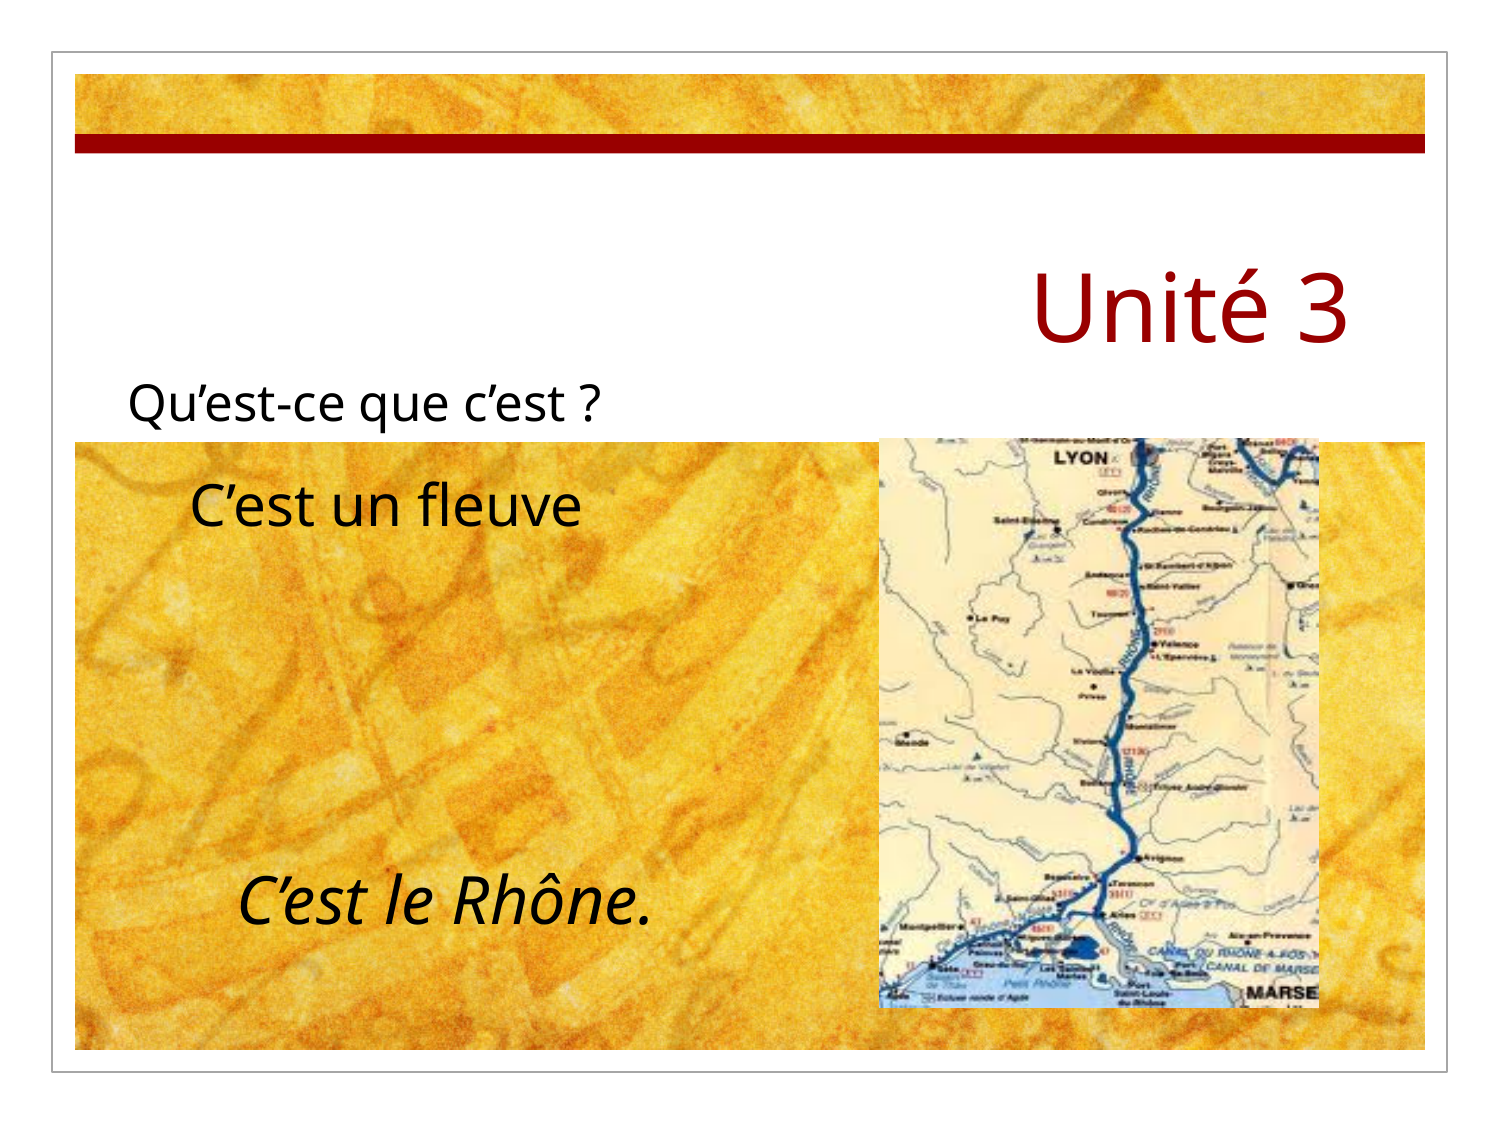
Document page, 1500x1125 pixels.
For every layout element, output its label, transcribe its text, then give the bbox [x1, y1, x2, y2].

subtitle Qu’est-ce que c’est ? [112, 362, 1392, 439]
title Unité 3 [112, 158, 1392, 362]
picture [75, 74, 1425, 134]
text_box C’est le Rhône. [221, 850, 671, 946]
text_box C’est un fleuve [175, 460, 628, 616]
picture [75, 438, 1425, 1050]
